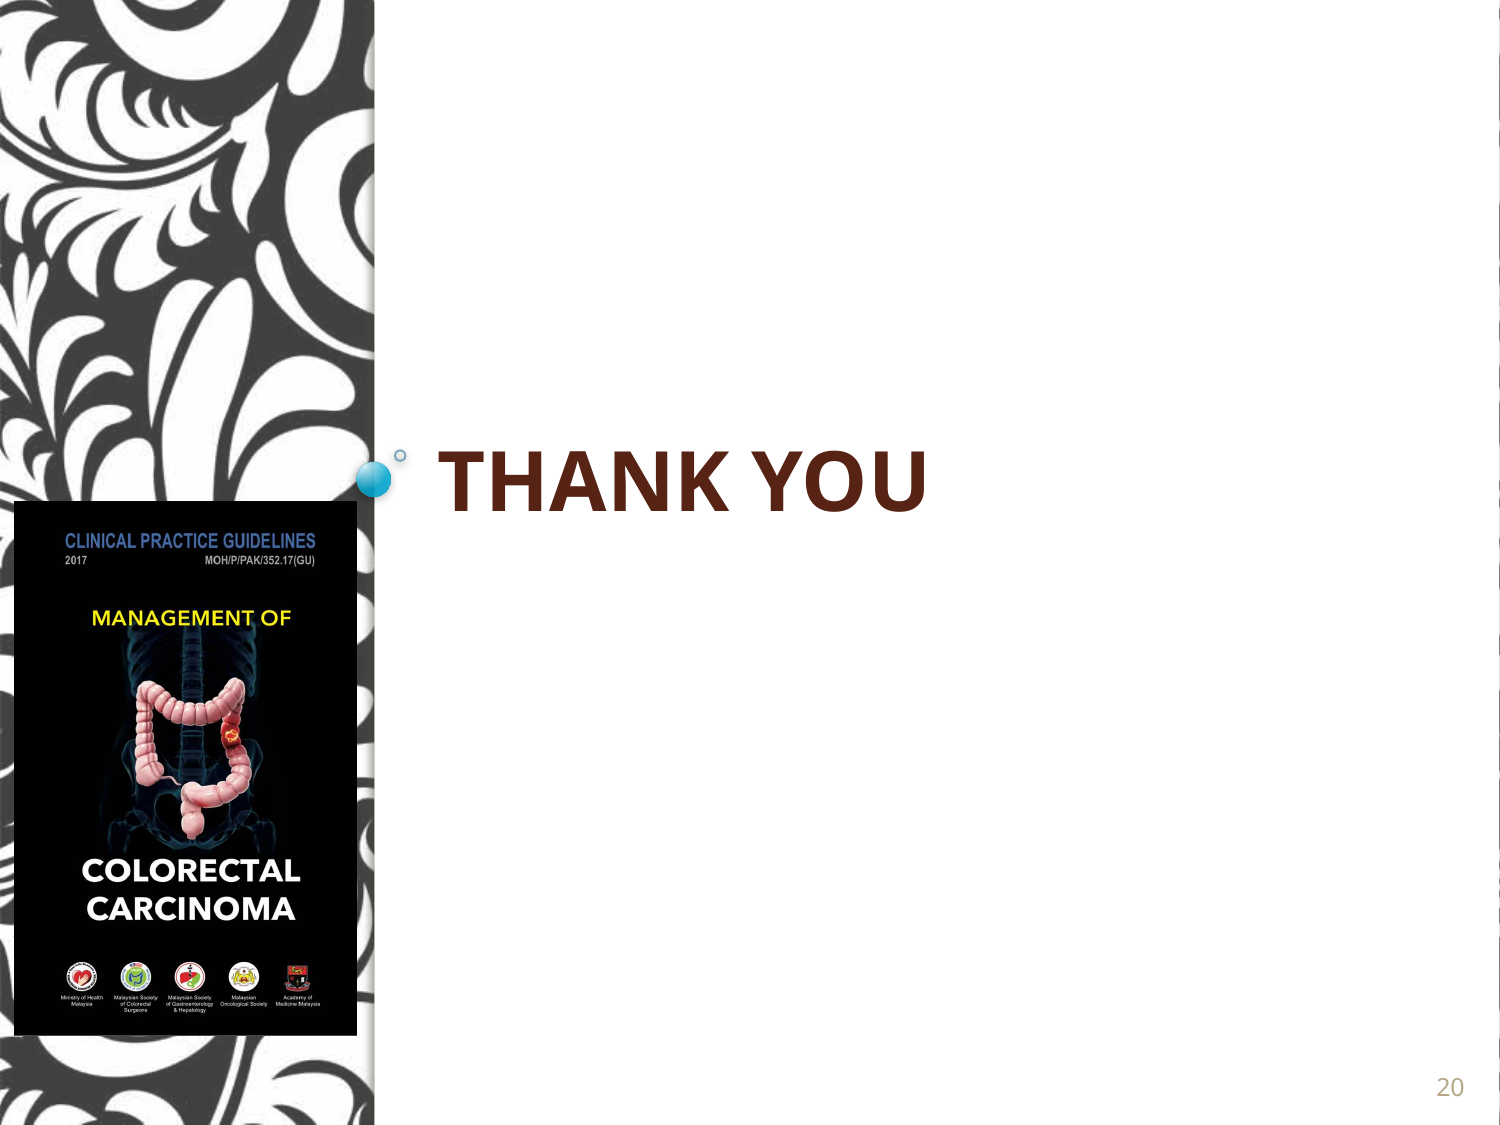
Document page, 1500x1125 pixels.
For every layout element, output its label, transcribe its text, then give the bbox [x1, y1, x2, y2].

picture [14, 501, 358, 1036]
title Thank You [422, 426, 1473, 802]
slide_number 20 [1413, 1034, 1488, 1113]
